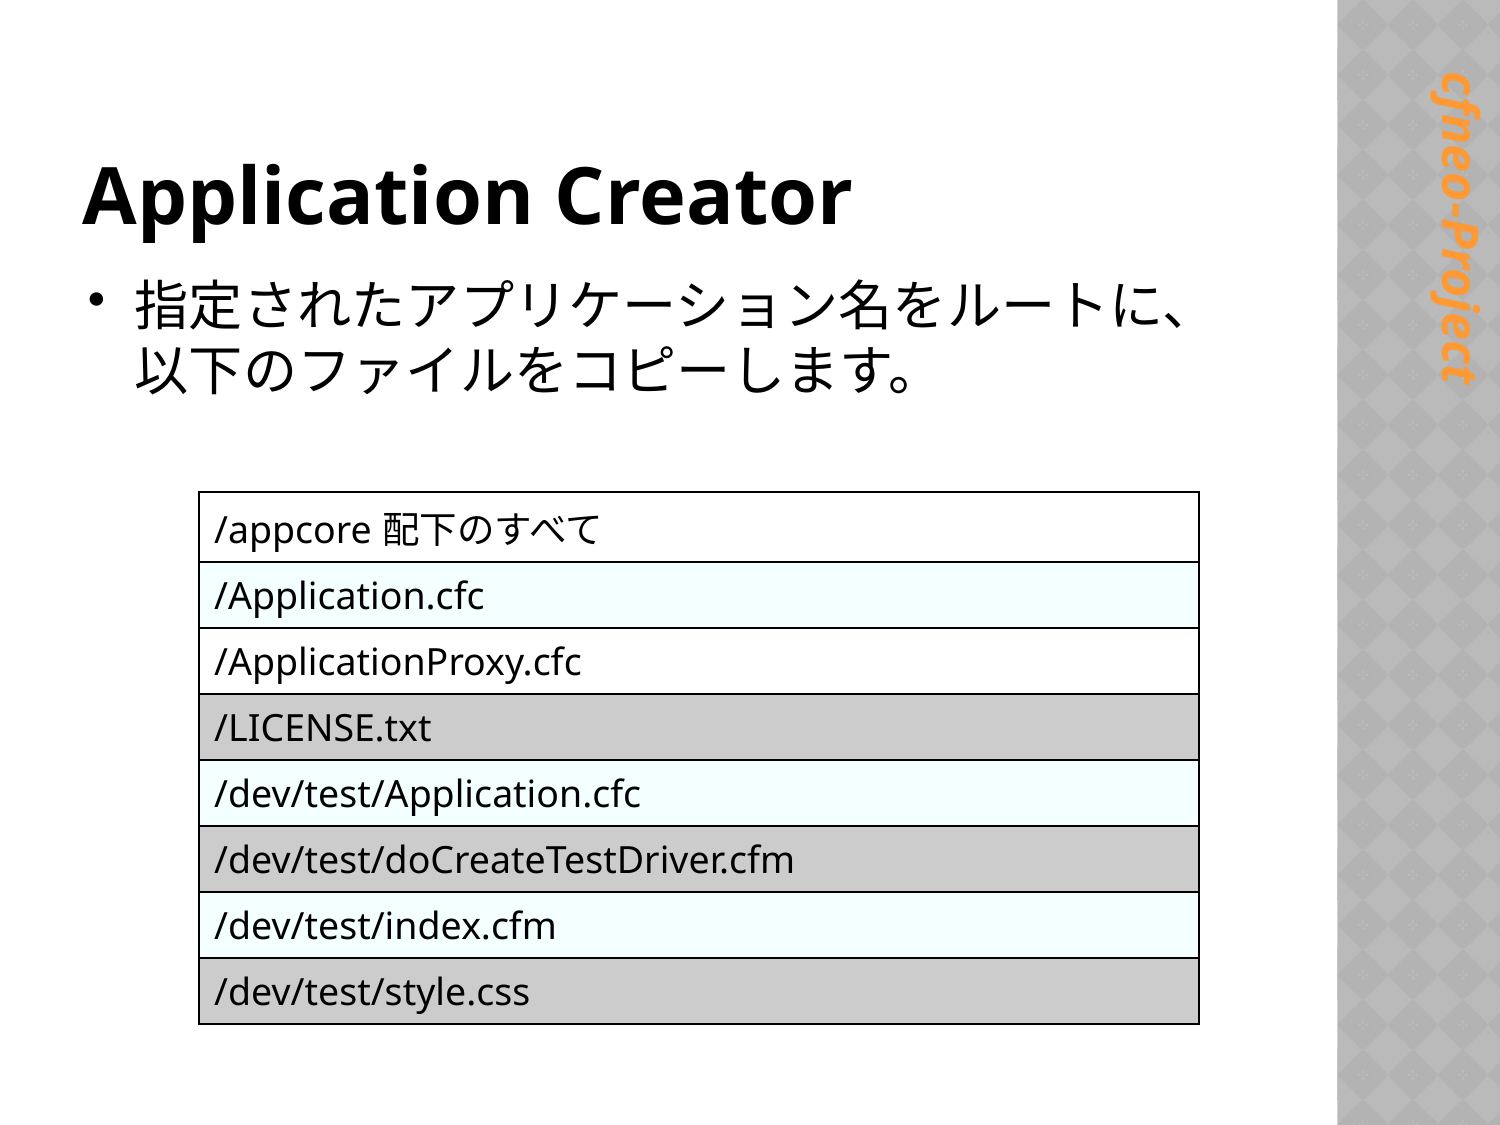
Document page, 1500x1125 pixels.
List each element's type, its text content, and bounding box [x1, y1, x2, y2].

table_cell /ApplicationProxy.cfc [200, 629, 1198, 693]
table_cell /Application.cfc [200, 563, 1198, 627]
table_cell /dev/test/doCreateTestDriver.cfm [200, 827, 1198, 891]
table_cell /dev/test/index.cfm [200, 893, 1198, 957]
list 指定されたアプリケーション名をルートに、以下のファイルをコピーします。 [75, 264, 1263, 1059]
table_cell /LICENSE.txt [200, 695, 1198, 759]
title Application Creator [75, 52, 1263, 240]
table_cell /dev/test/style.css [200, 959, 1198, 1023]
table_header /appcore配下のすべて [200, 493, 1198, 561]
table_cell /dev/test/Application.cfc [200, 761, 1198, 825]
